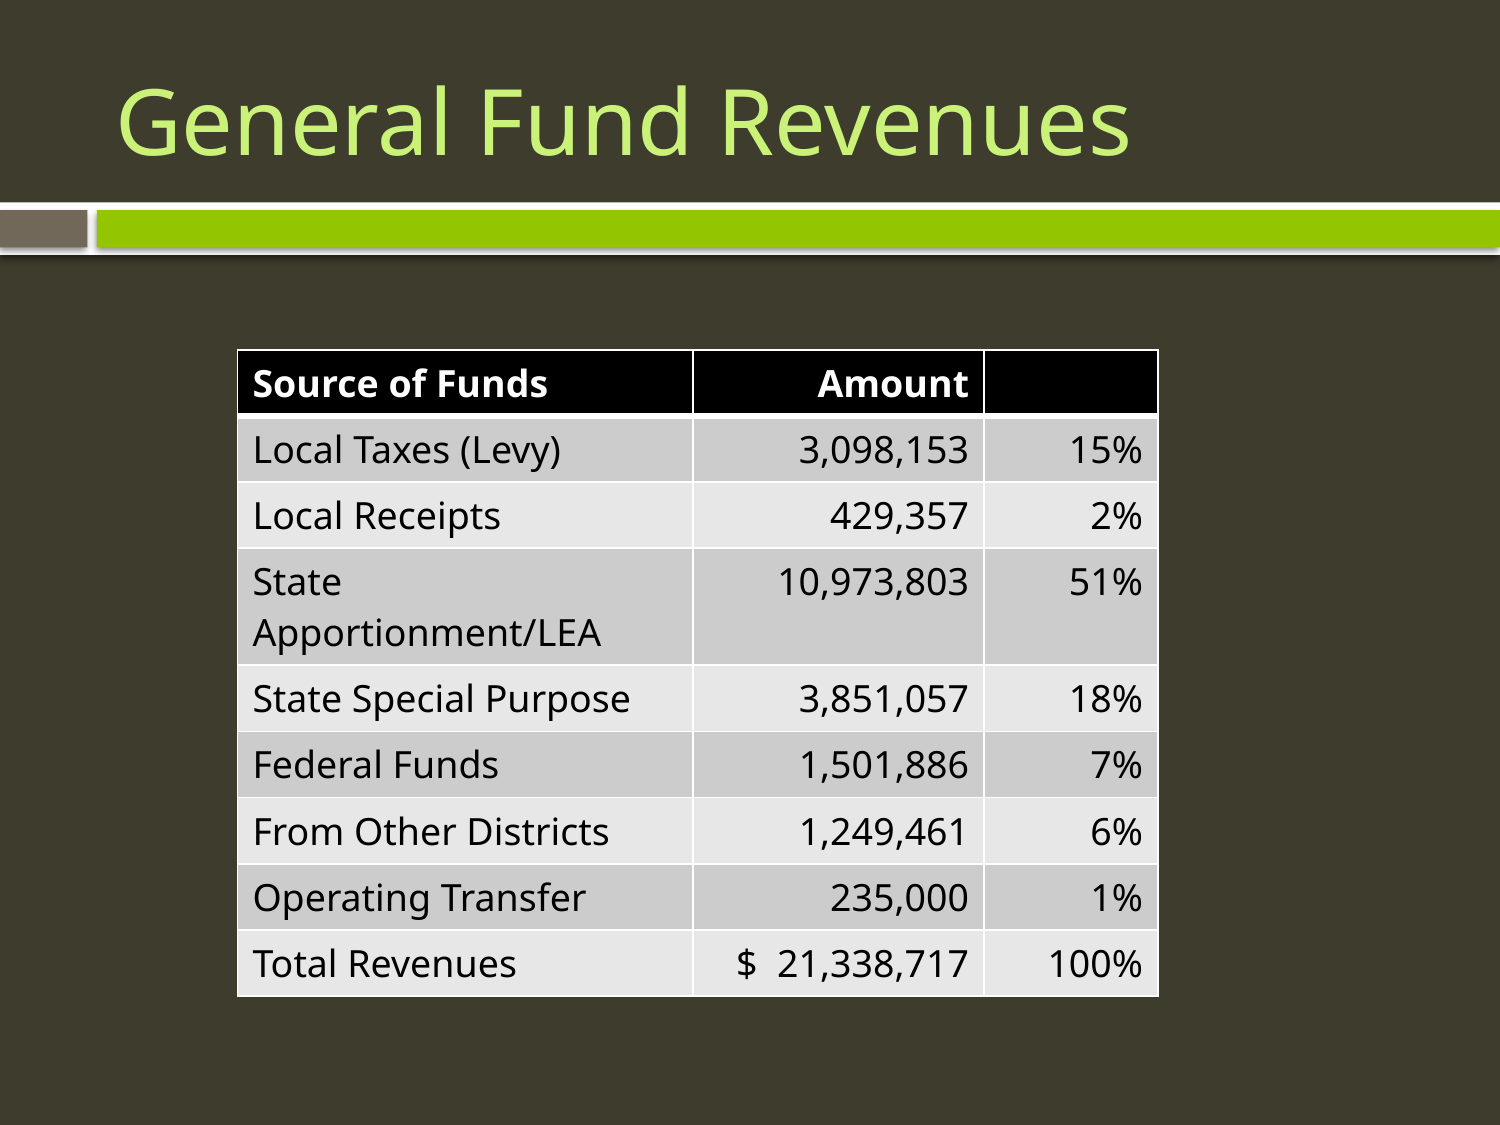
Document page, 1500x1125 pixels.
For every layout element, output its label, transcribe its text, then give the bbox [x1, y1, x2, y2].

table_cell 1% [985, 865, 1157, 929]
table_cell From Other Districts [238, 798, 692, 863]
table_header Source of Funds [238, 351, 692, 413]
table_header [985, 351, 1157, 413]
table_cell 18% [985, 666, 1157, 731]
table_cell 235,000 [694, 865, 983, 929]
table_cell State Apportionment/LEA [238, 549, 692, 664]
table_cell $ 21,338,717 [694, 931, 983, 995]
table_cell 1,249,461 [694, 798, 983, 863]
table_cell 7% [985, 732, 1157, 797]
table_cell 100% [985, 931, 1157, 995]
table_header Amount [694, 351, 983, 413]
table_cell 10,973,803 [694, 549, 983, 664]
table_cell State Special Purpose [238, 666, 692, 731]
table_cell Operating Transfer [238, 865, 692, 929]
table_cell 3,851,057 [694, 666, 983, 731]
table_cell Local Taxes (Levy) [238, 419, 692, 481]
table_cell 51% [985, 549, 1157, 664]
title General Fund Revenues [100, 37, 1438, 200]
table_cell 6% [985, 798, 1157, 863]
table_cell 15% [985, 419, 1157, 481]
table_cell 2% [985, 483, 1157, 547]
table_cell Federal Funds [238, 732, 692, 797]
table_cell 1,501,886 [694, 732, 983, 797]
table_cell Local Receipts [238, 483, 692, 547]
table_cell Total Revenues [238, 931, 692, 995]
table_cell 429,357 [694, 483, 983, 547]
table_cell 3,098,153 [694, 419, 983, 481]
